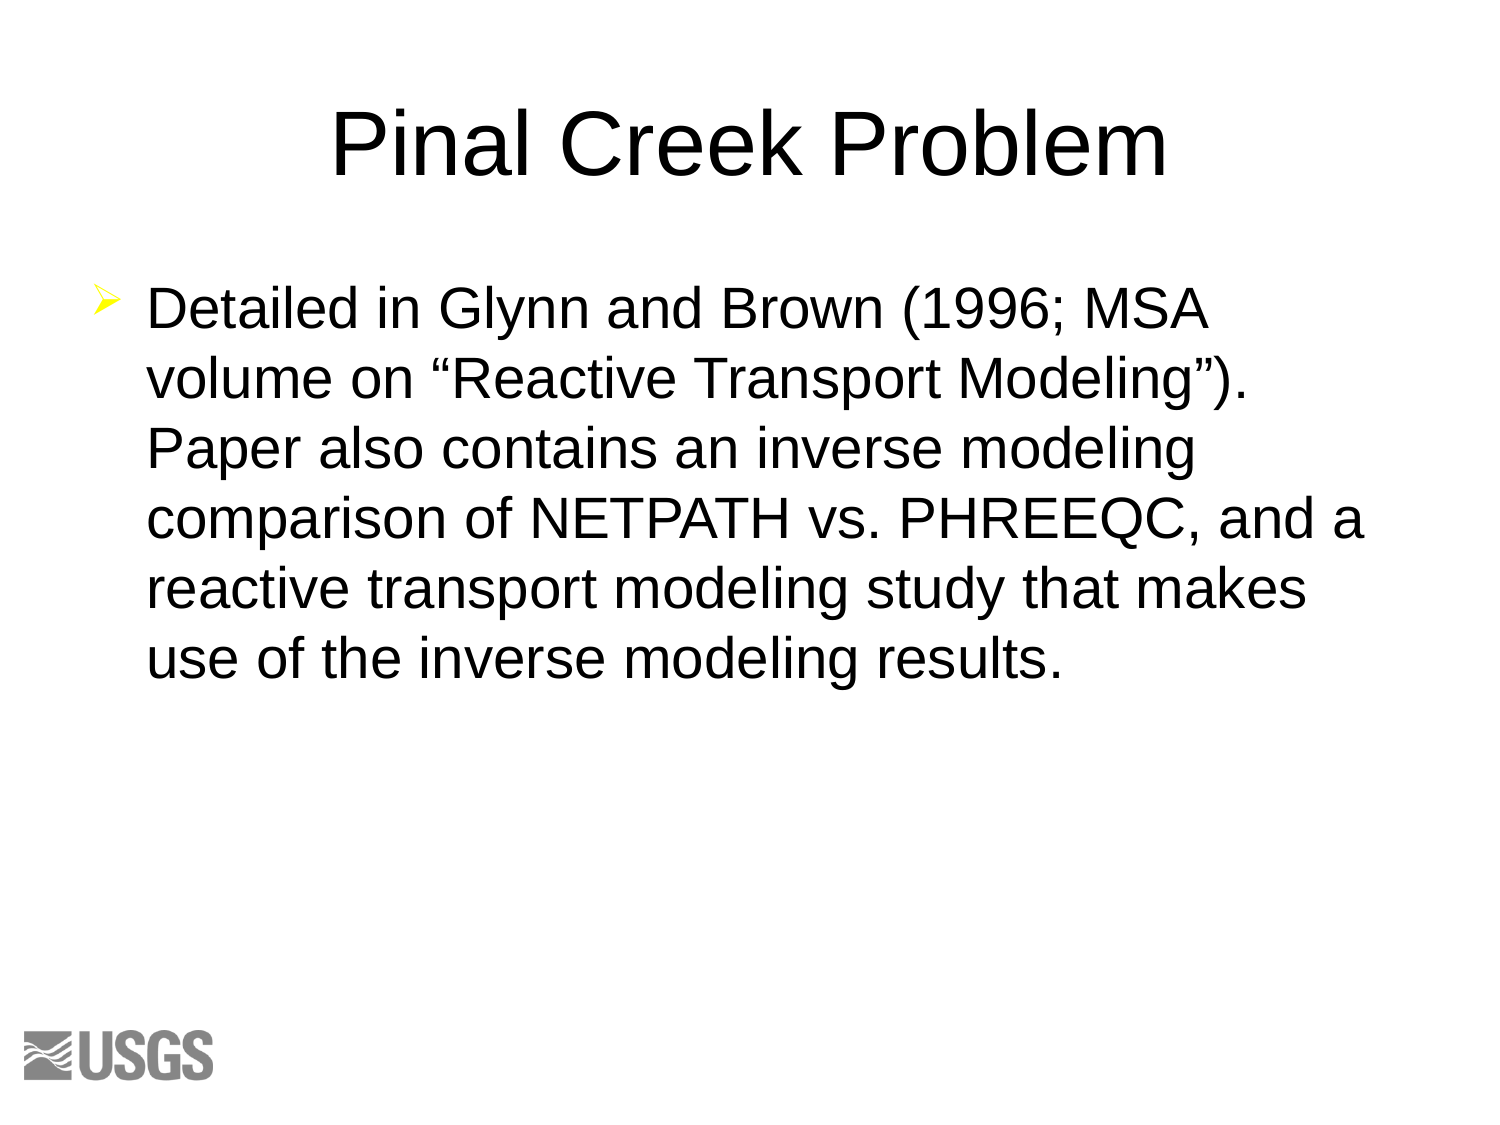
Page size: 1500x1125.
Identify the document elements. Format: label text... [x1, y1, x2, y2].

list Detailed in Glynn and Brown (1996; MSA volume on “Reactive Transport Modeling”). Paper also contains an inverse modeling comparison of NETPATH vs. PHREEQC, and a reactive transport modeling study that makes use of the inverse modeling results. [74, 262, 1426, 1006]
title Pinal Creek Problem [74, 44, 1426, 233]
